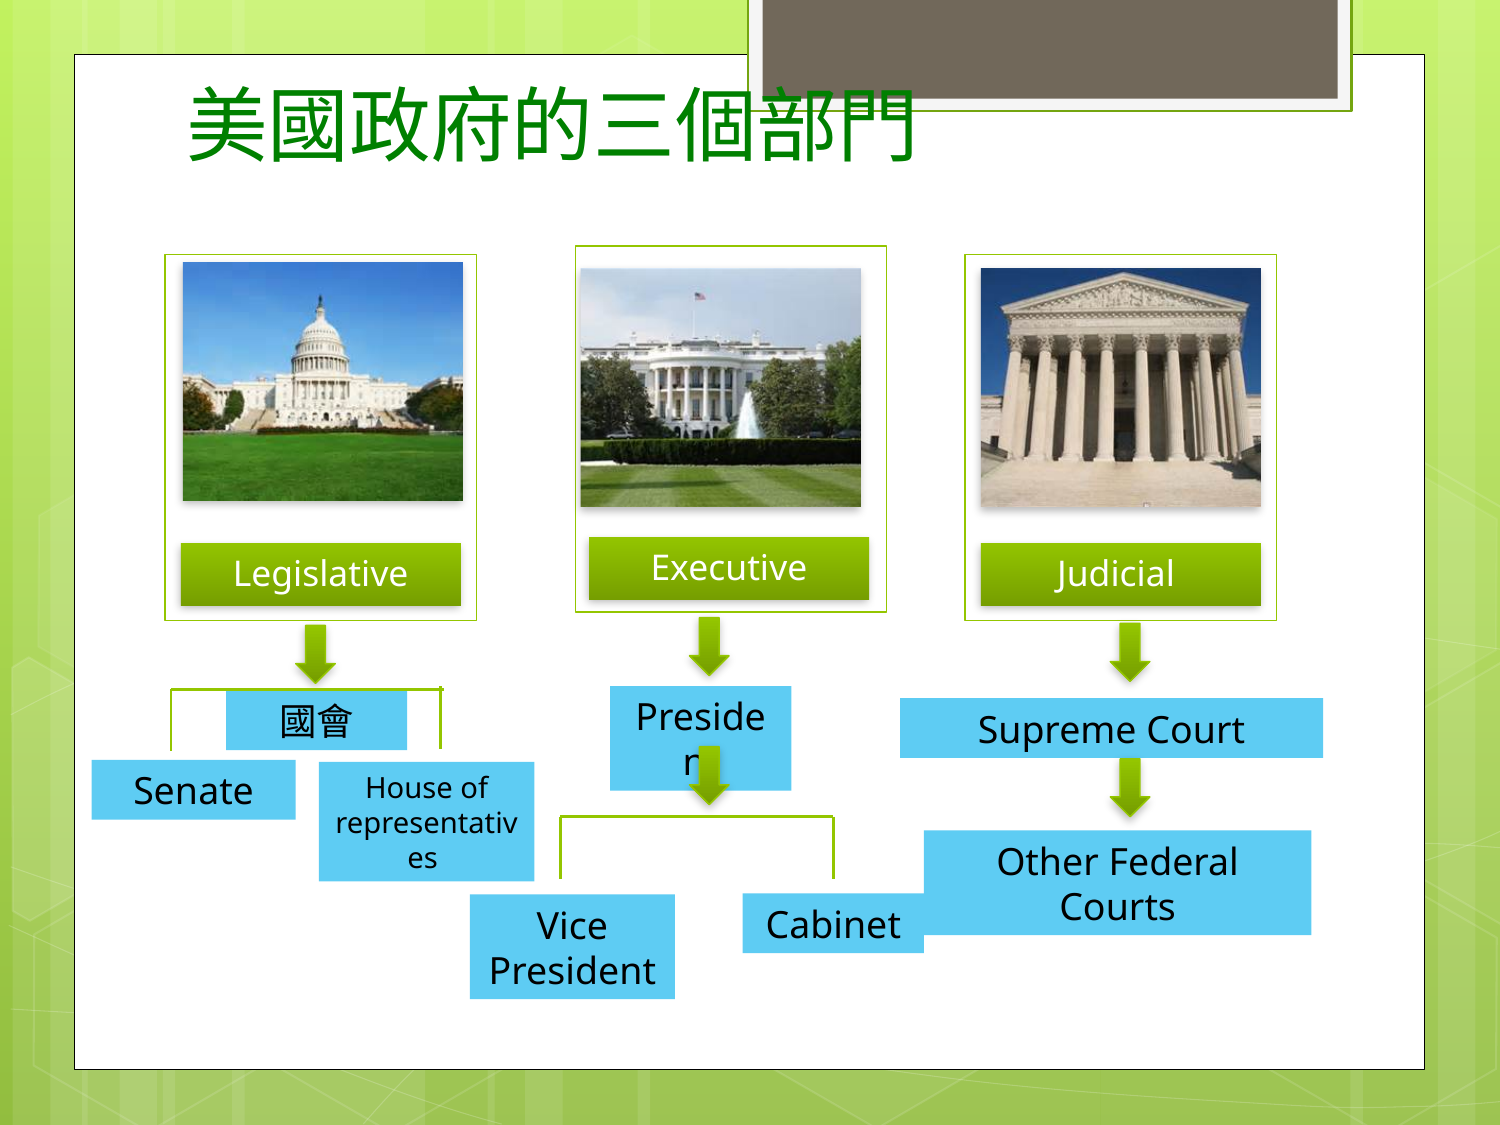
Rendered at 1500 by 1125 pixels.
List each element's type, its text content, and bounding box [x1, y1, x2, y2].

text_box 國會 [226, 697, 408, 751]
text_box House of representatives [318, 761, 535, 882]
text_box [1109, 758, 1151, 818]
text_box Senate [91, 759, 296, 820]
text_box Cabinet [742, 893, 924, 954]
text_box [307, 676, 324, 684]
text_box Supreme Court [900, 698, 1324, 758]
text_box [688, 745, 730, 806]
title 美國政府的三個部門 [171, 66, 1324, 180]
text_box [1123, 676, 1137, 682]
text_box Other Federal Courts [923, 830, 1312, 936]
text_box President [610, 686, 792, 791]
text_box Vice President [469, 894, 675, 1000]
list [164, 208, 1277, 667]
